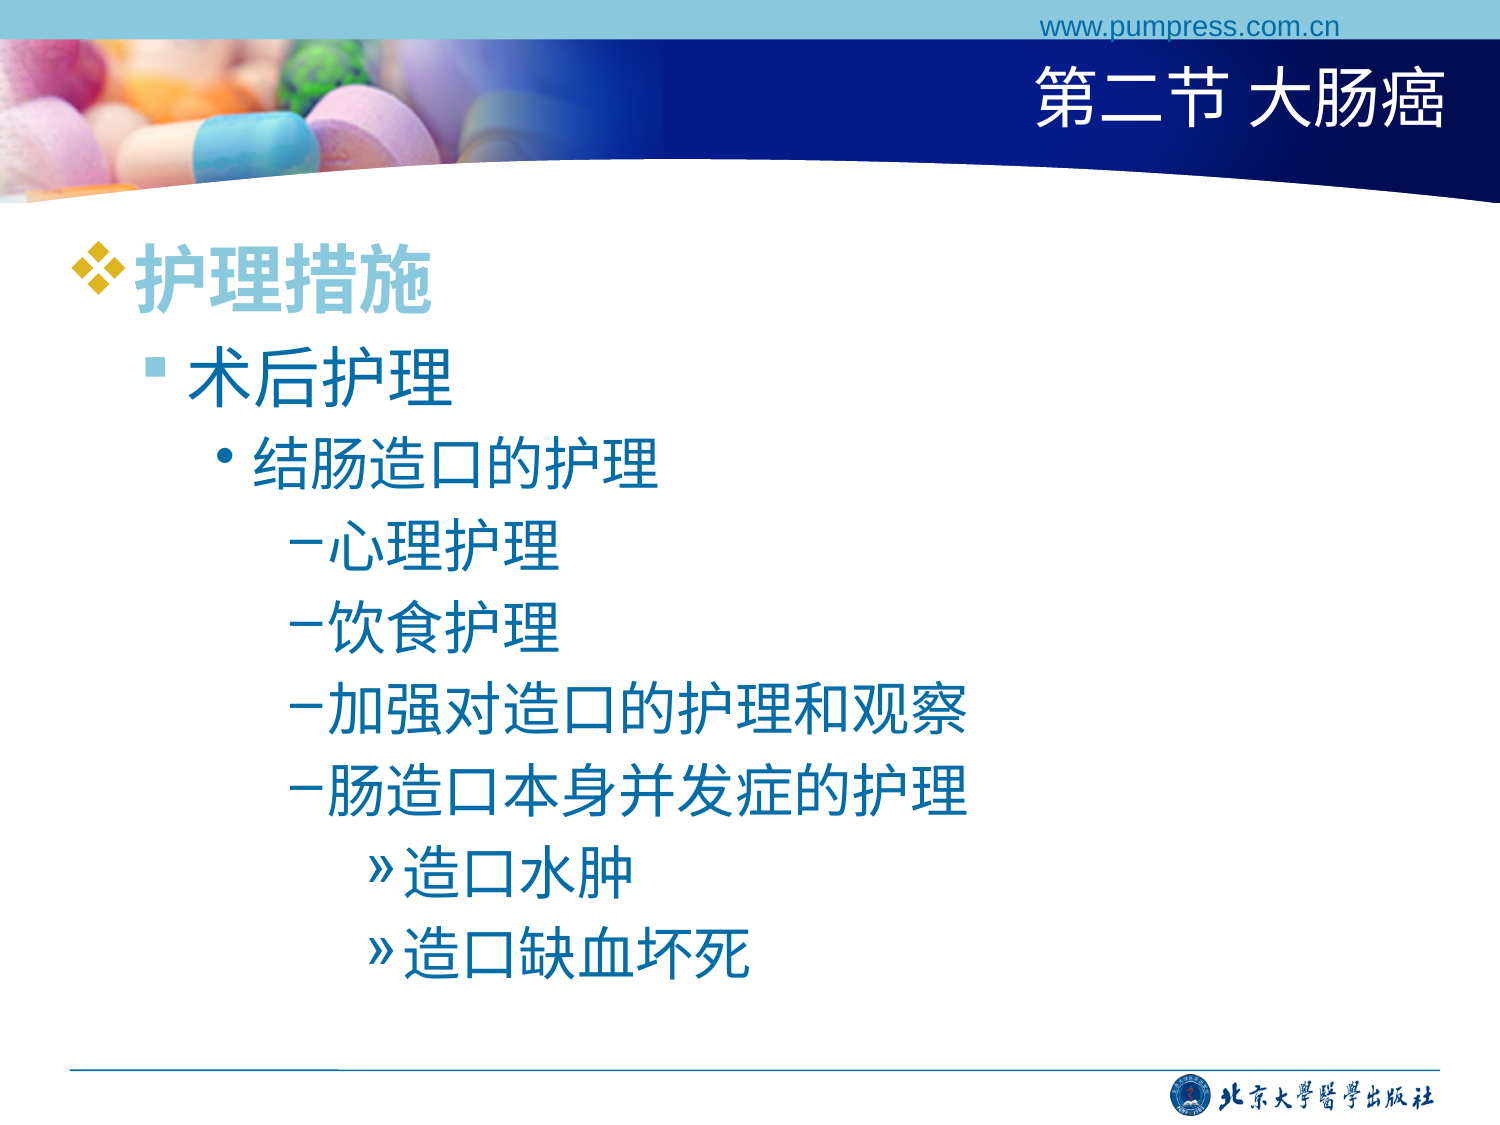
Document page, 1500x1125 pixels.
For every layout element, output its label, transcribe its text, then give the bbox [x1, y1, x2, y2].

picture [1170, 1074, 1436, 1118]
slide_number www.pumpress.com.cn [1025, 0, 1463, 38]
list 护理措施 术后护理 结肠造口的护理 心理护理 饮食护理 加强对造口的护理和观察 肠造口本身并发症的护理 造口水肿 造口缺血坏死 [49, 224, 1463, 1026]
title 第二节 大肠癌 [137, 49, 1463, 143]
picture [0, 40, 1500, 203]
